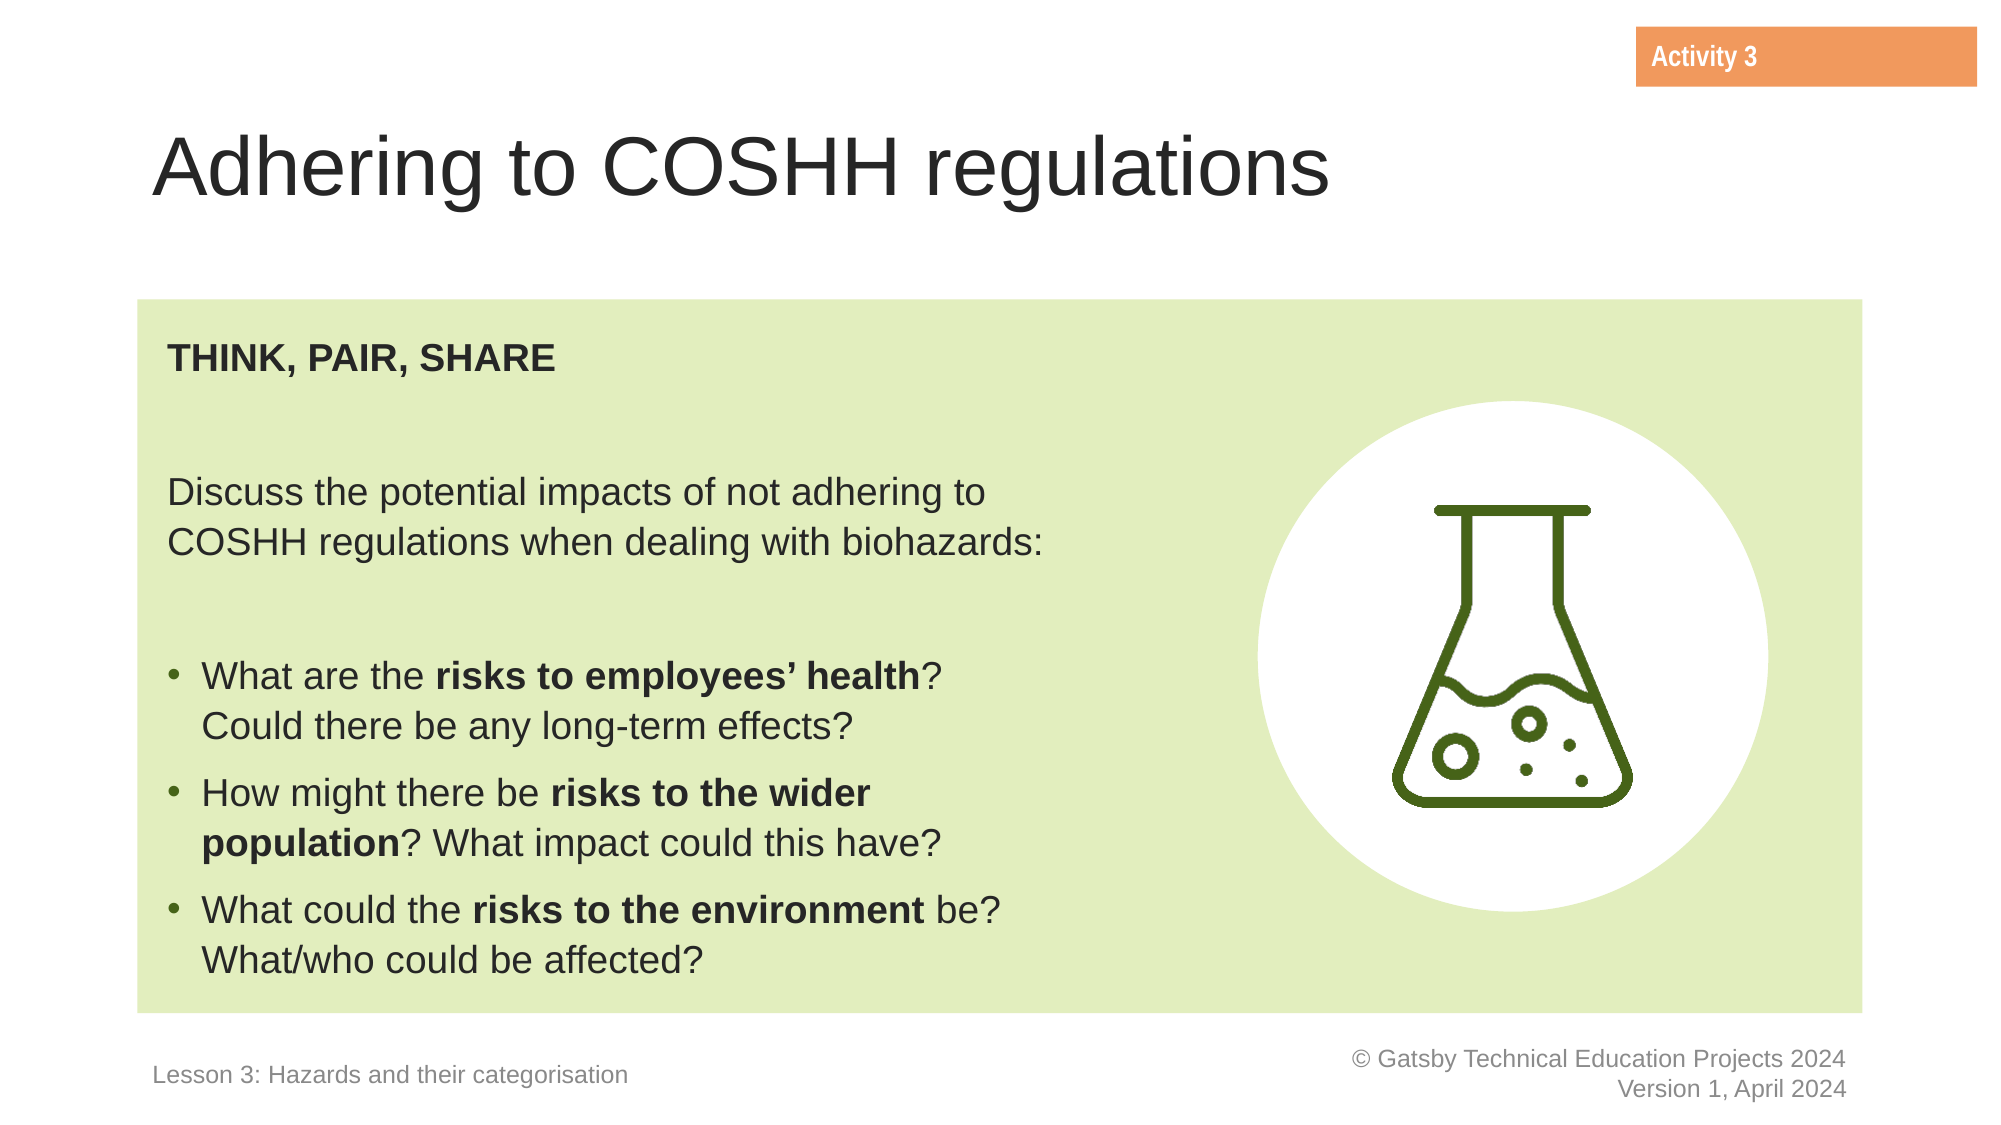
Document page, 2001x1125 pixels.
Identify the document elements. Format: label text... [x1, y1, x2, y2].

list Activity 3 [1636, 26, 1978, 87]
title Adhering to COSHH regulations [137, 59, 1863, 278]
text_box [1253, 396, 1773, 916]
picture [1392, 505, 1633, 808]
list THINK, PAIR, SHARE Discuss the potential impacts of not adhering to COSHH regulations when dealing with biohazards: What are the risks to employees’ health? Could there be any long-term effects? How might there be risks to the wider population? What impact could this have? What could the risks to the environment be? What/who could be affected? [137, 299, 1863, 1014]
list Lesson 3: Hazards and their categorisation [137, 1042, 829, 1103]
